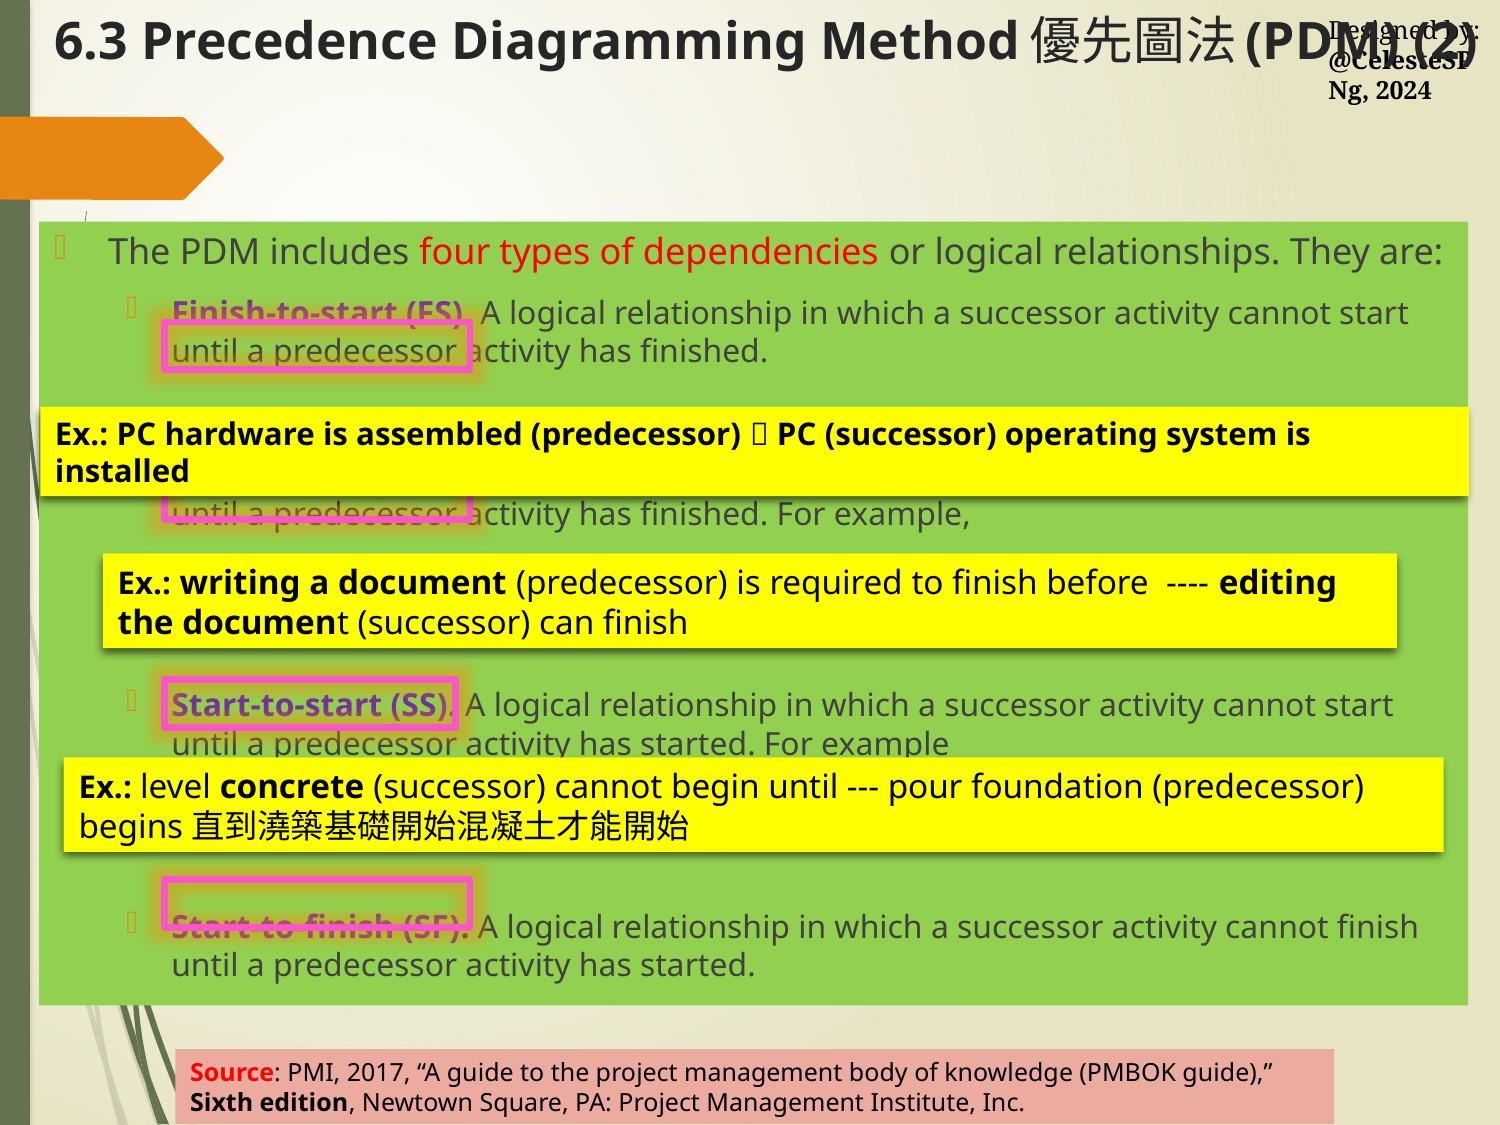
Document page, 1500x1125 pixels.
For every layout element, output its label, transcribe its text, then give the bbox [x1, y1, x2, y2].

list The PDM includes four types of dependencies or logical relationships. They are: Finish-to-start (FS). A logical relationship in which a successor activity cannot start until a predecessor activity has finished. Finish-to-finish (FF). A logical relationship in which a successor activity cannot finish until a predecessor activity has finished. For example, Start-to-start (SS). A logical relationship in which a successor activity cannot start until a predecessor activity has started. For example . Start-to-finish (SF). A logical relationship in which a successor activity cannot finish until a predecessor activity has started. [39, 221, 1469, 406]
text_box [164, 321, 471, 371]
text_box Ex.: level concrete (successor) cannot begin until --- pour foundation (predecessor) begins直到澆築基礎開始混凝土才能開始 [63, 757, 1444, 852]
text_box [164, 678, 457, 729]
list The PDM includes four types of dependencies or logical relationships. They are: Finish-to-start (FS). A logical relationship in which a successor activity cannot start until a predecessor activity has finished. Finish-to-finish (FF). A logical relationship in which a successor activity cannot finish until a predecessor activity has finished. For example, Start-to-start (SS). A logical relationship in which a successor activity cannot start until a predecessor activity has started. For example . Start-to-finish (SF). A logical relationship in which a successor activity cannot finish until a predecessor activity has started. [39, 508, 1469, 1006]
text_box [164, 878, 471, 929]
title 6.3 Precedence Diagramming Method優先圖法(PDM) (2) [39, 0, 1500, 118]
text_box Ex.: writing a document (predecessor) is required to finish before ---- editing the document (successor) can finish [102, 553, 1397, 649]
text_box [164, 509, 471, 521]
text_box Ex.: PC hardware is assembled (predecessor)  PC (successor) operating system is installed [40, 406, 1470, 497]
text_box Source: PMI, 2017, “A guide to the project management body of knowledge (PMBOK guide),” Sixth edition, Newtown Square, PA: Project Management Institute, Inc. [175, 1049, 1335, 1124]
